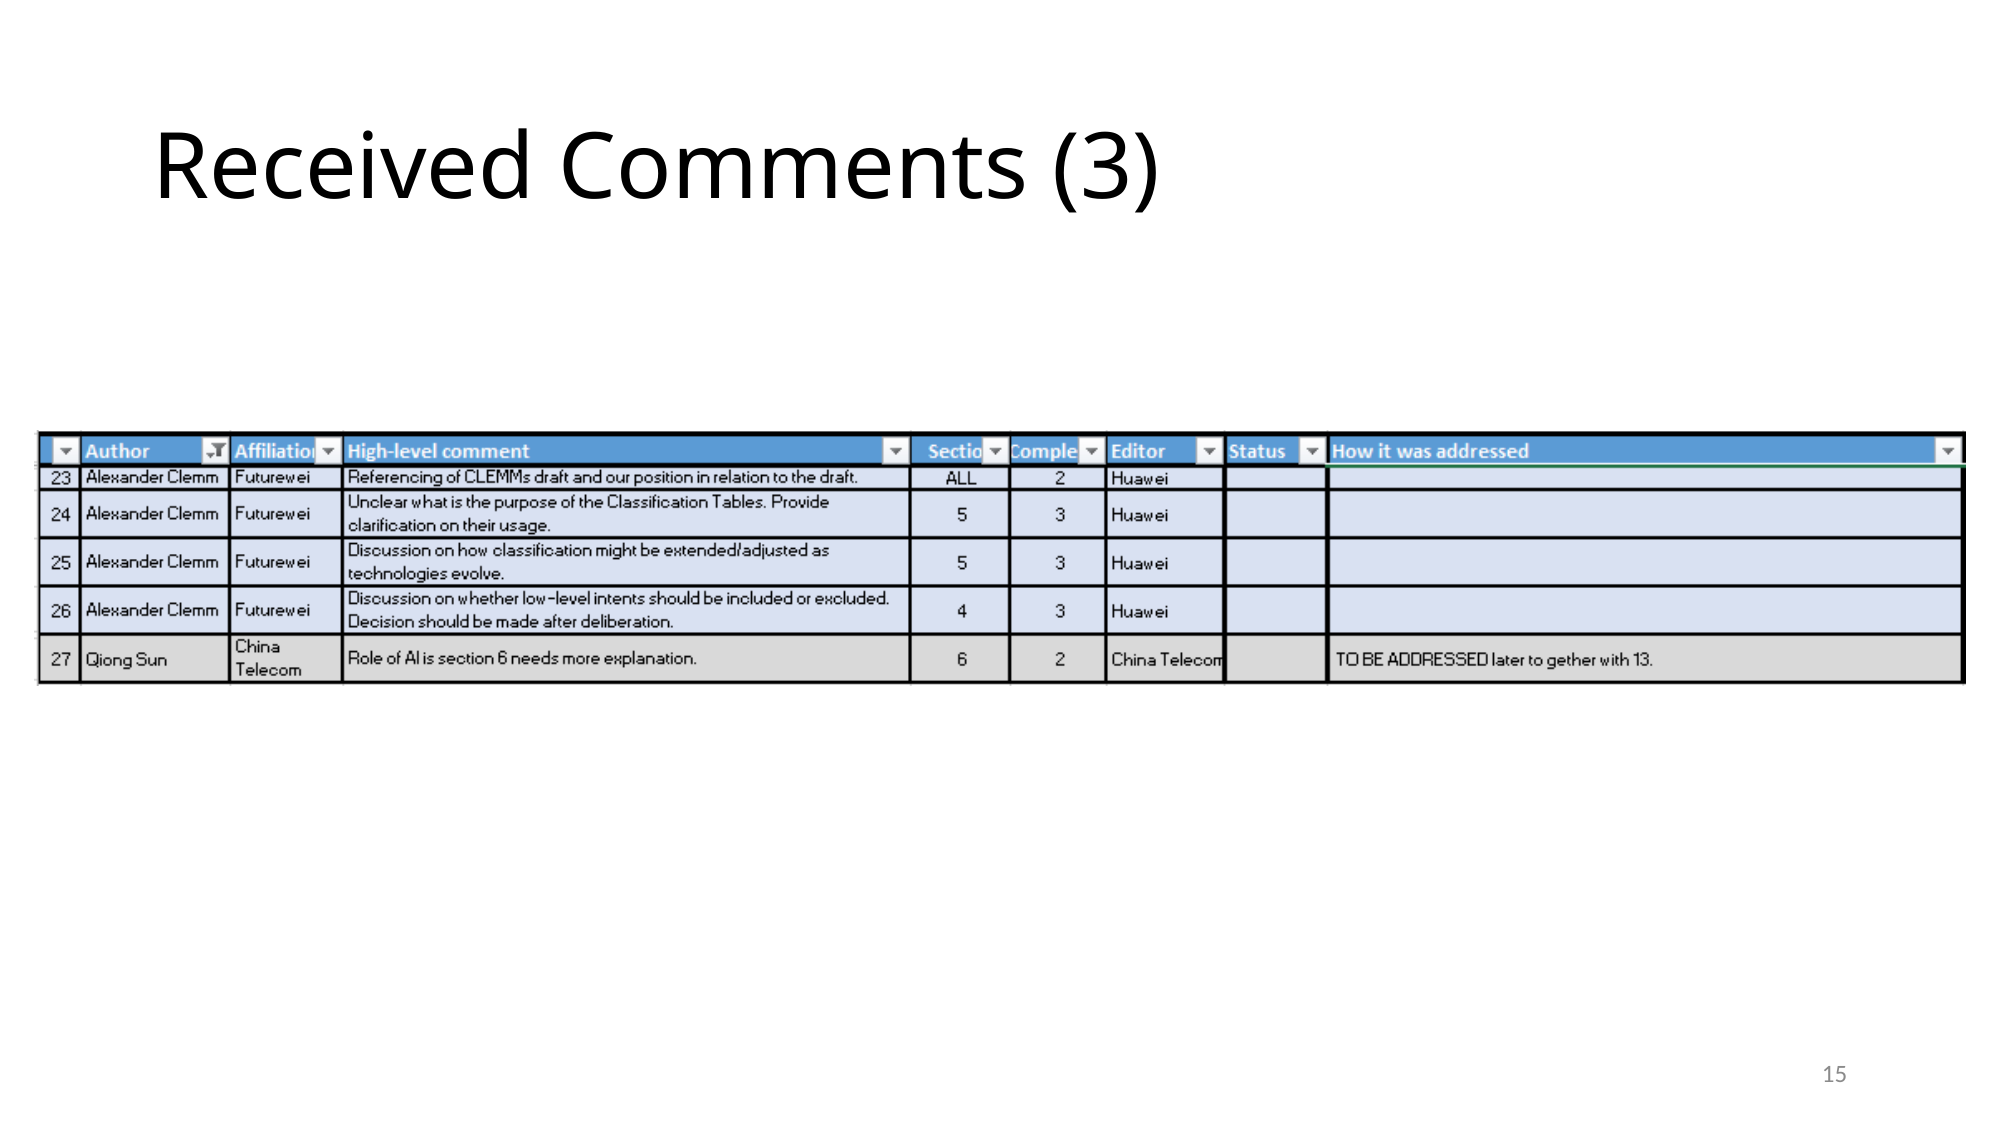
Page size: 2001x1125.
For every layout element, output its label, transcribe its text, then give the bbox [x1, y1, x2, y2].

title Received Comments (3) [137, 59, 1863, 278]
slide_number 15 [1412, 1042, 1863, 1103]
picture [34, 430, 1966, 686]
